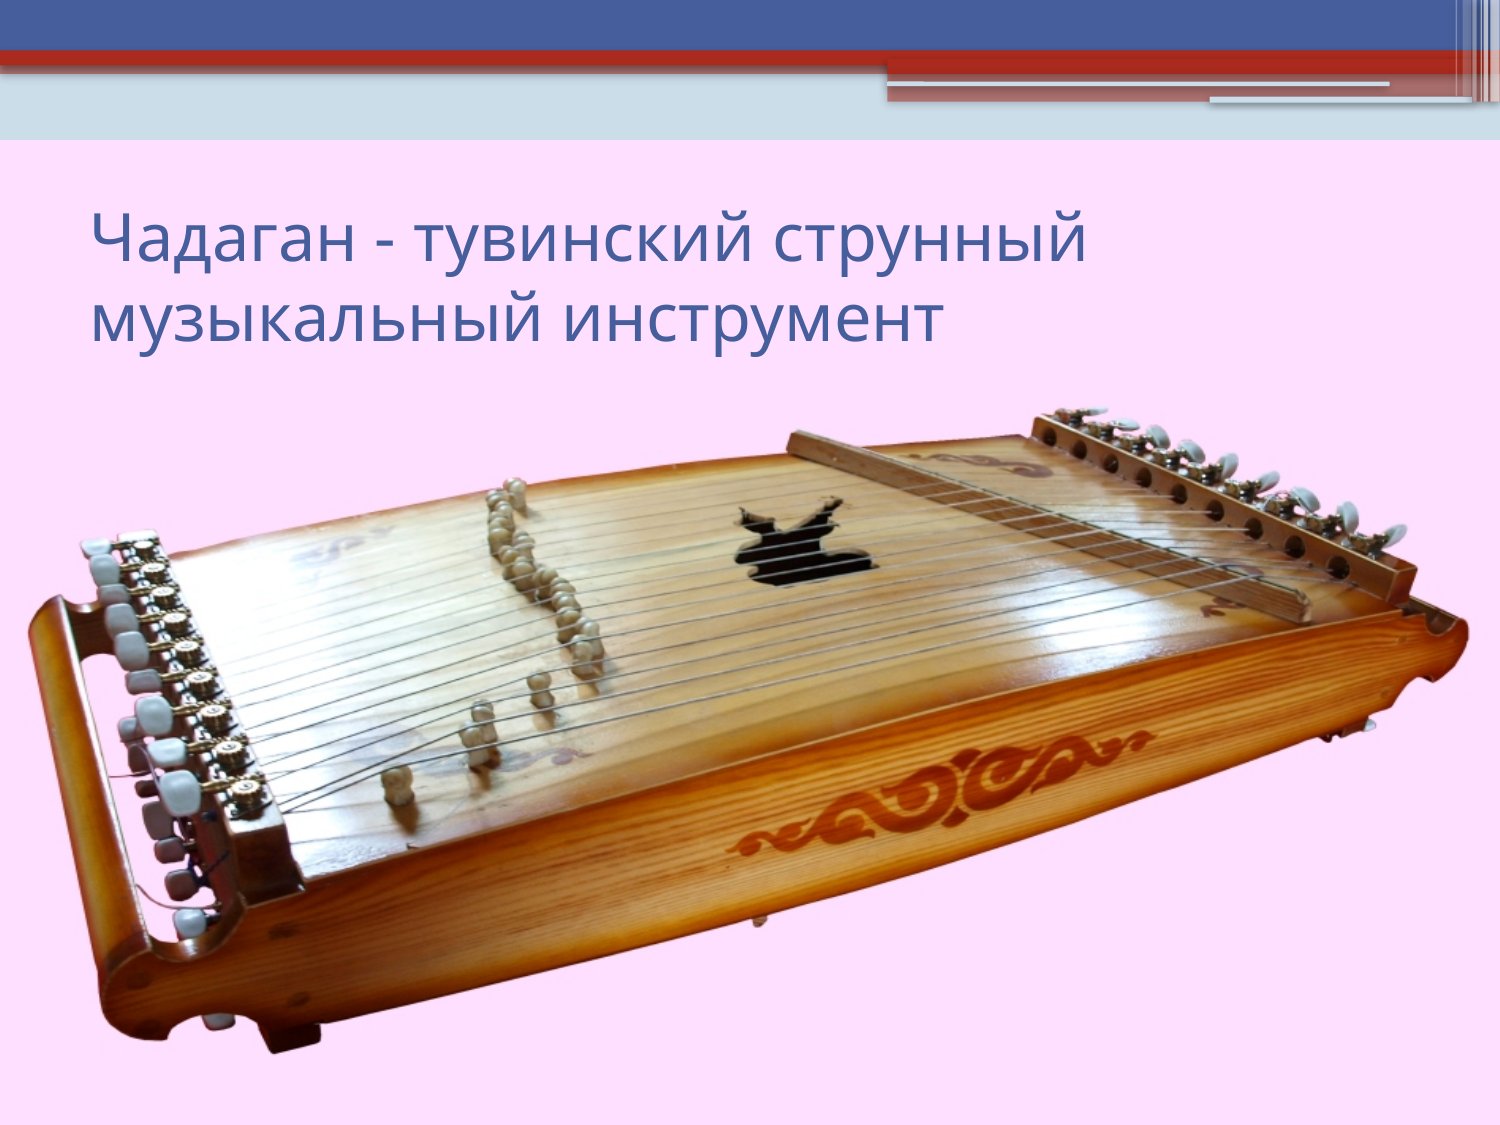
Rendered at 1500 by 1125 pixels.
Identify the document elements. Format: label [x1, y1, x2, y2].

list [0, 140, 1500, 1125]
